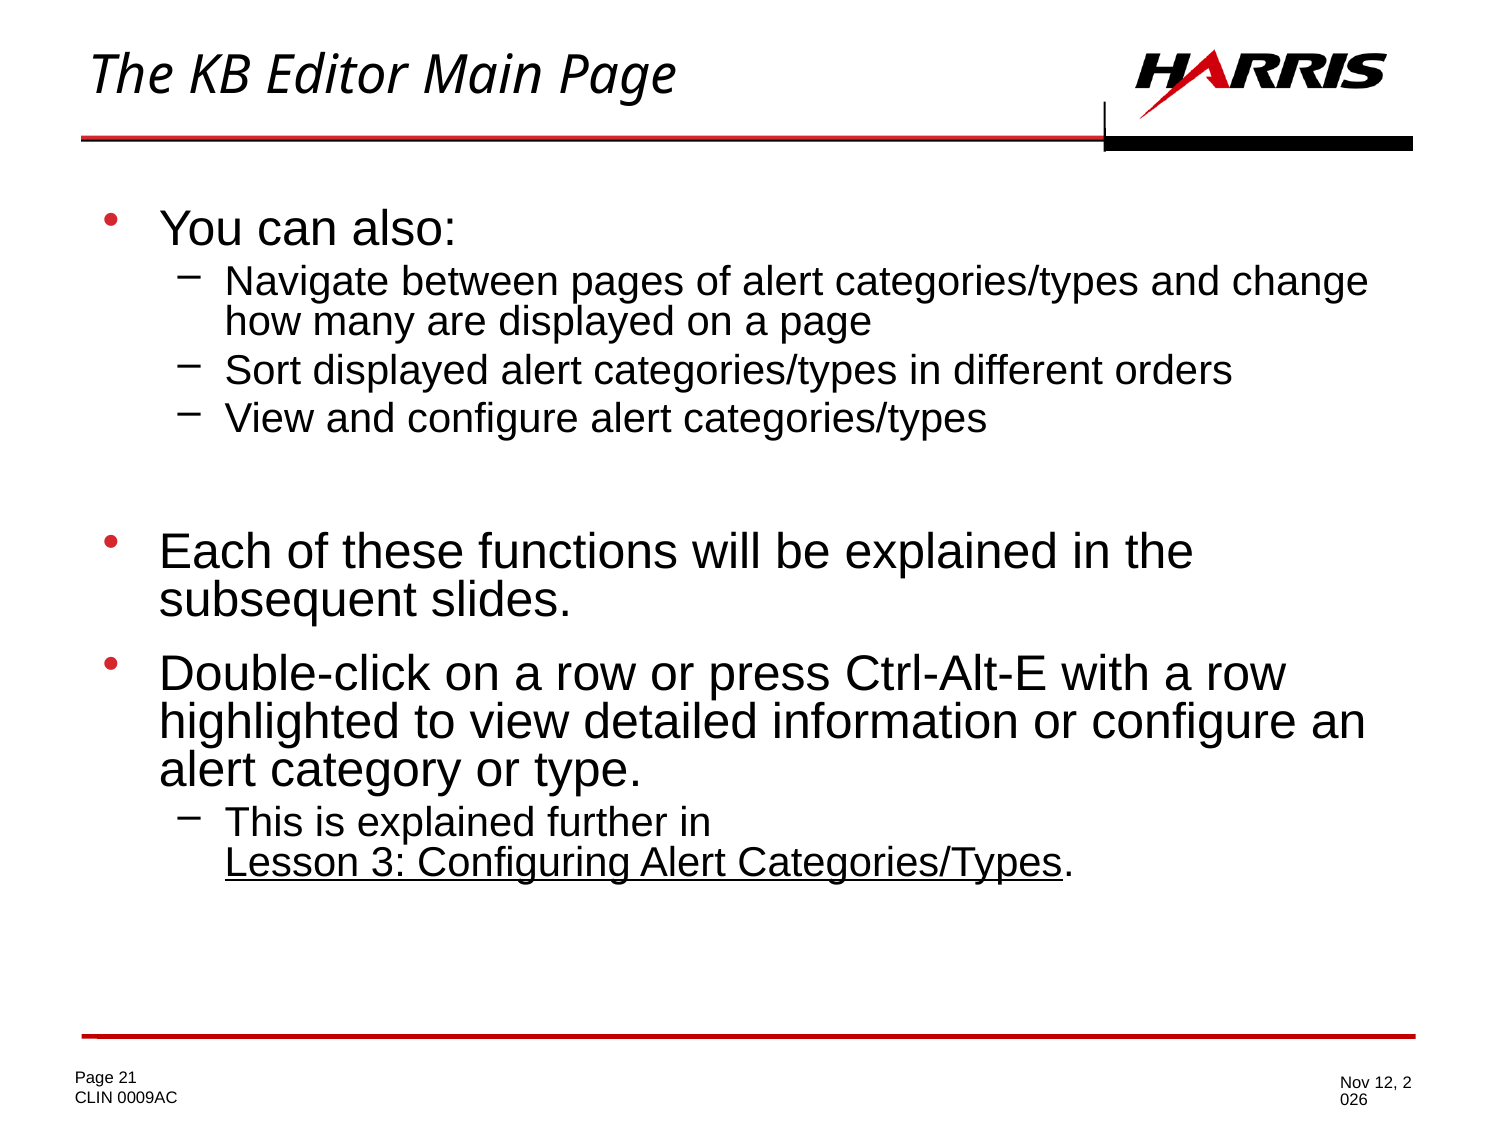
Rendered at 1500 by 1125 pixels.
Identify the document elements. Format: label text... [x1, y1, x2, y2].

picture [1135, 49, 1387, 119]
list [62, 174, 1432, 1020]
list Double-click on a row or press Ctrl-Alt-E with a row highlighted to view detailed information or configure an alert category or type. This is explained further in Lesson 3: Configuring Alert Categories/Types. [87, 644, 1457, 1125]
title The KB Editor Main Page [73, 27, 962, 117]
list You can also: Navigate between pages of alert categories/types and change how many are displayed on a page Sort displayed alert categories/types in different orders View and configure alert categories/types Each of these functions will be explained in the subsequent slides. [87, 199, 1457, 644]
